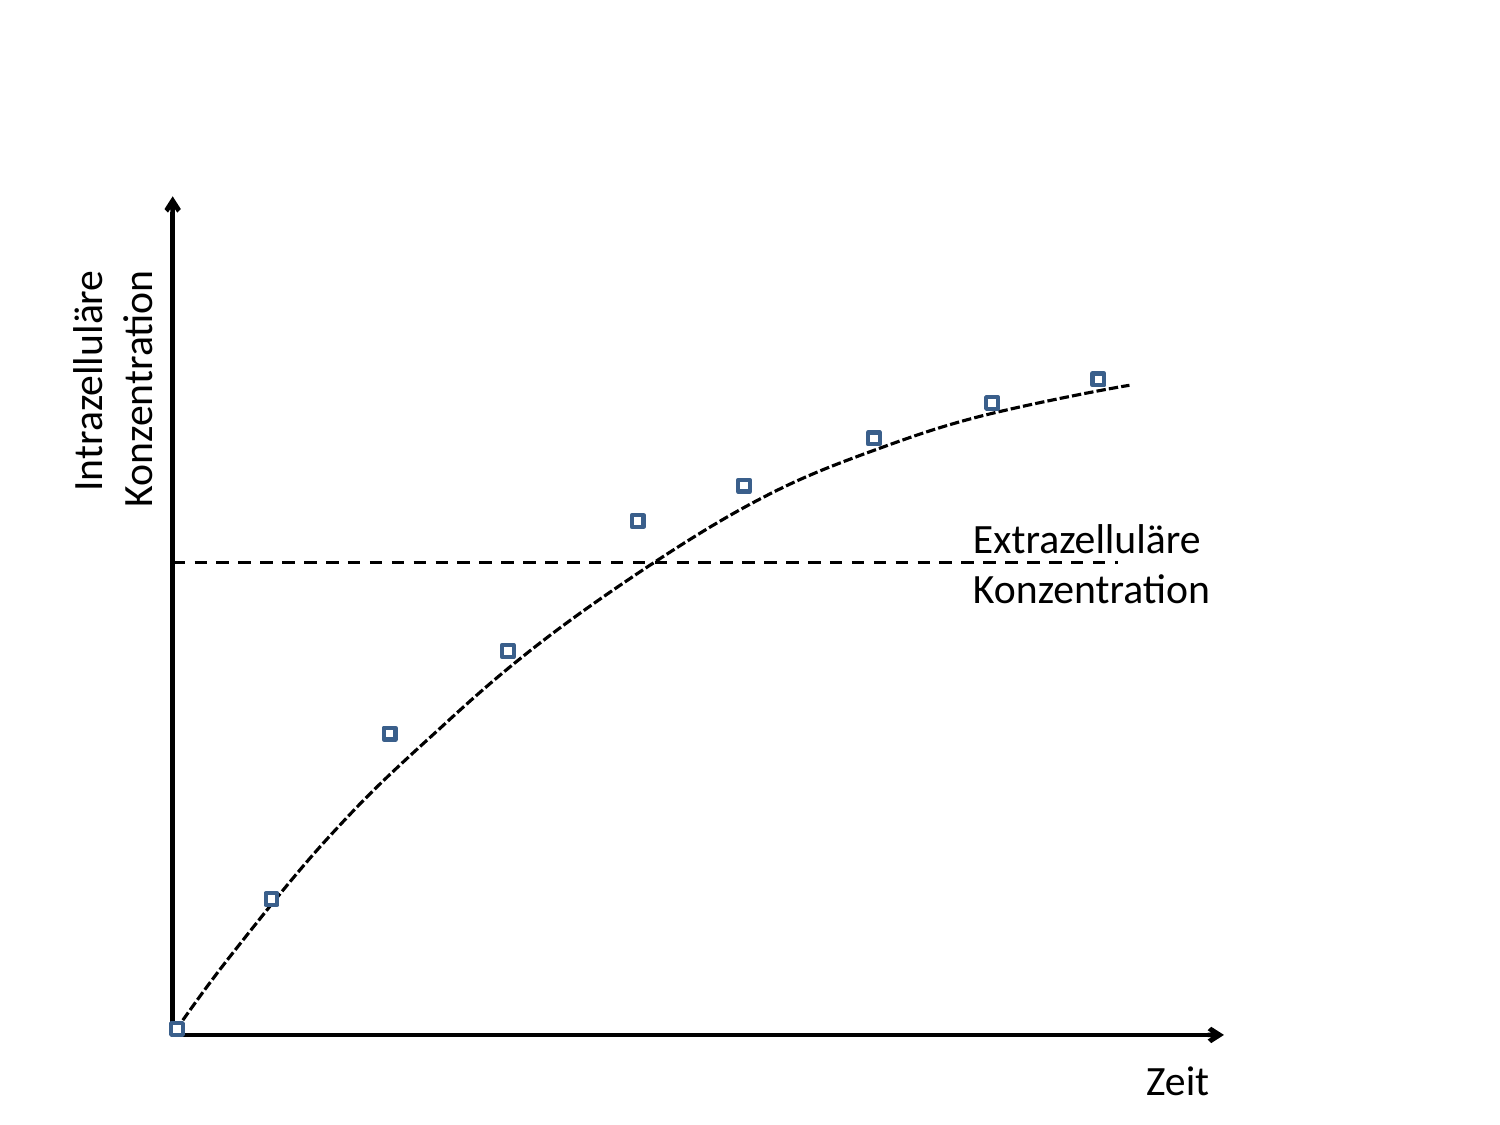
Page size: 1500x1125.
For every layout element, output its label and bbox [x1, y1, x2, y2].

text_box [52, 196, 1307, 1113]
